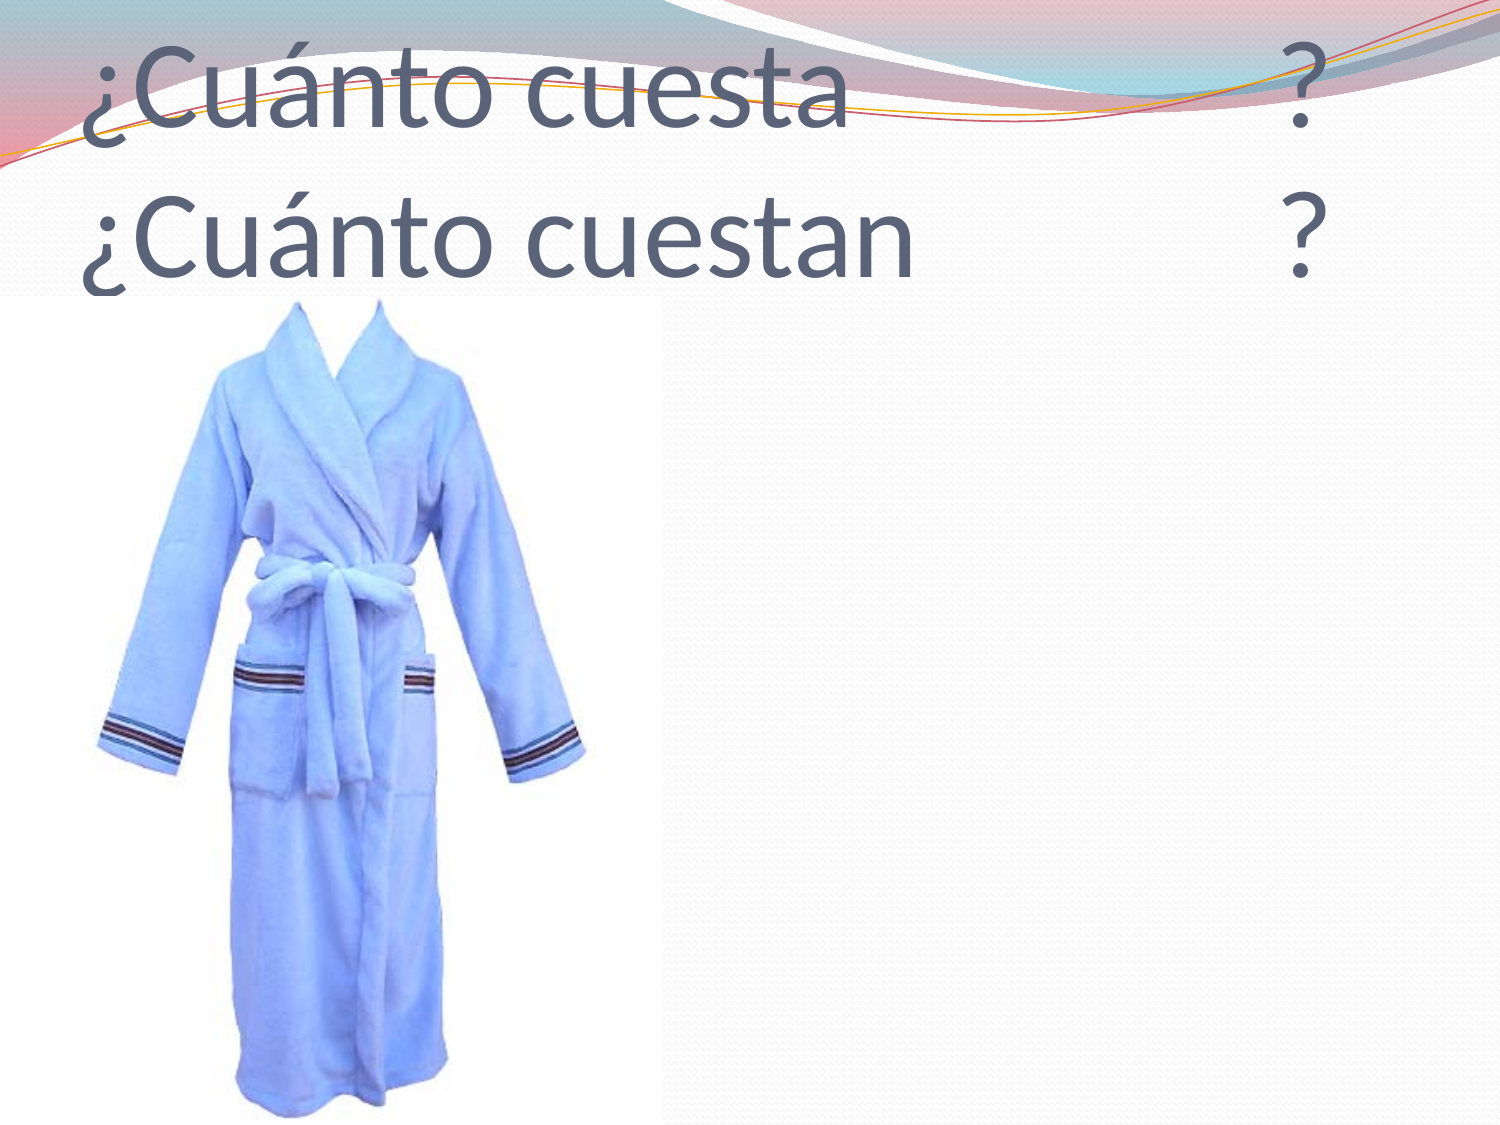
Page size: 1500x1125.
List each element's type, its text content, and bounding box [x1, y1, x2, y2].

picture [0, 296, 663, 1125]
title ¿Cuánto cuesta ? ¿Cuánto cuestan ? [75, 115, 1425, 303]
